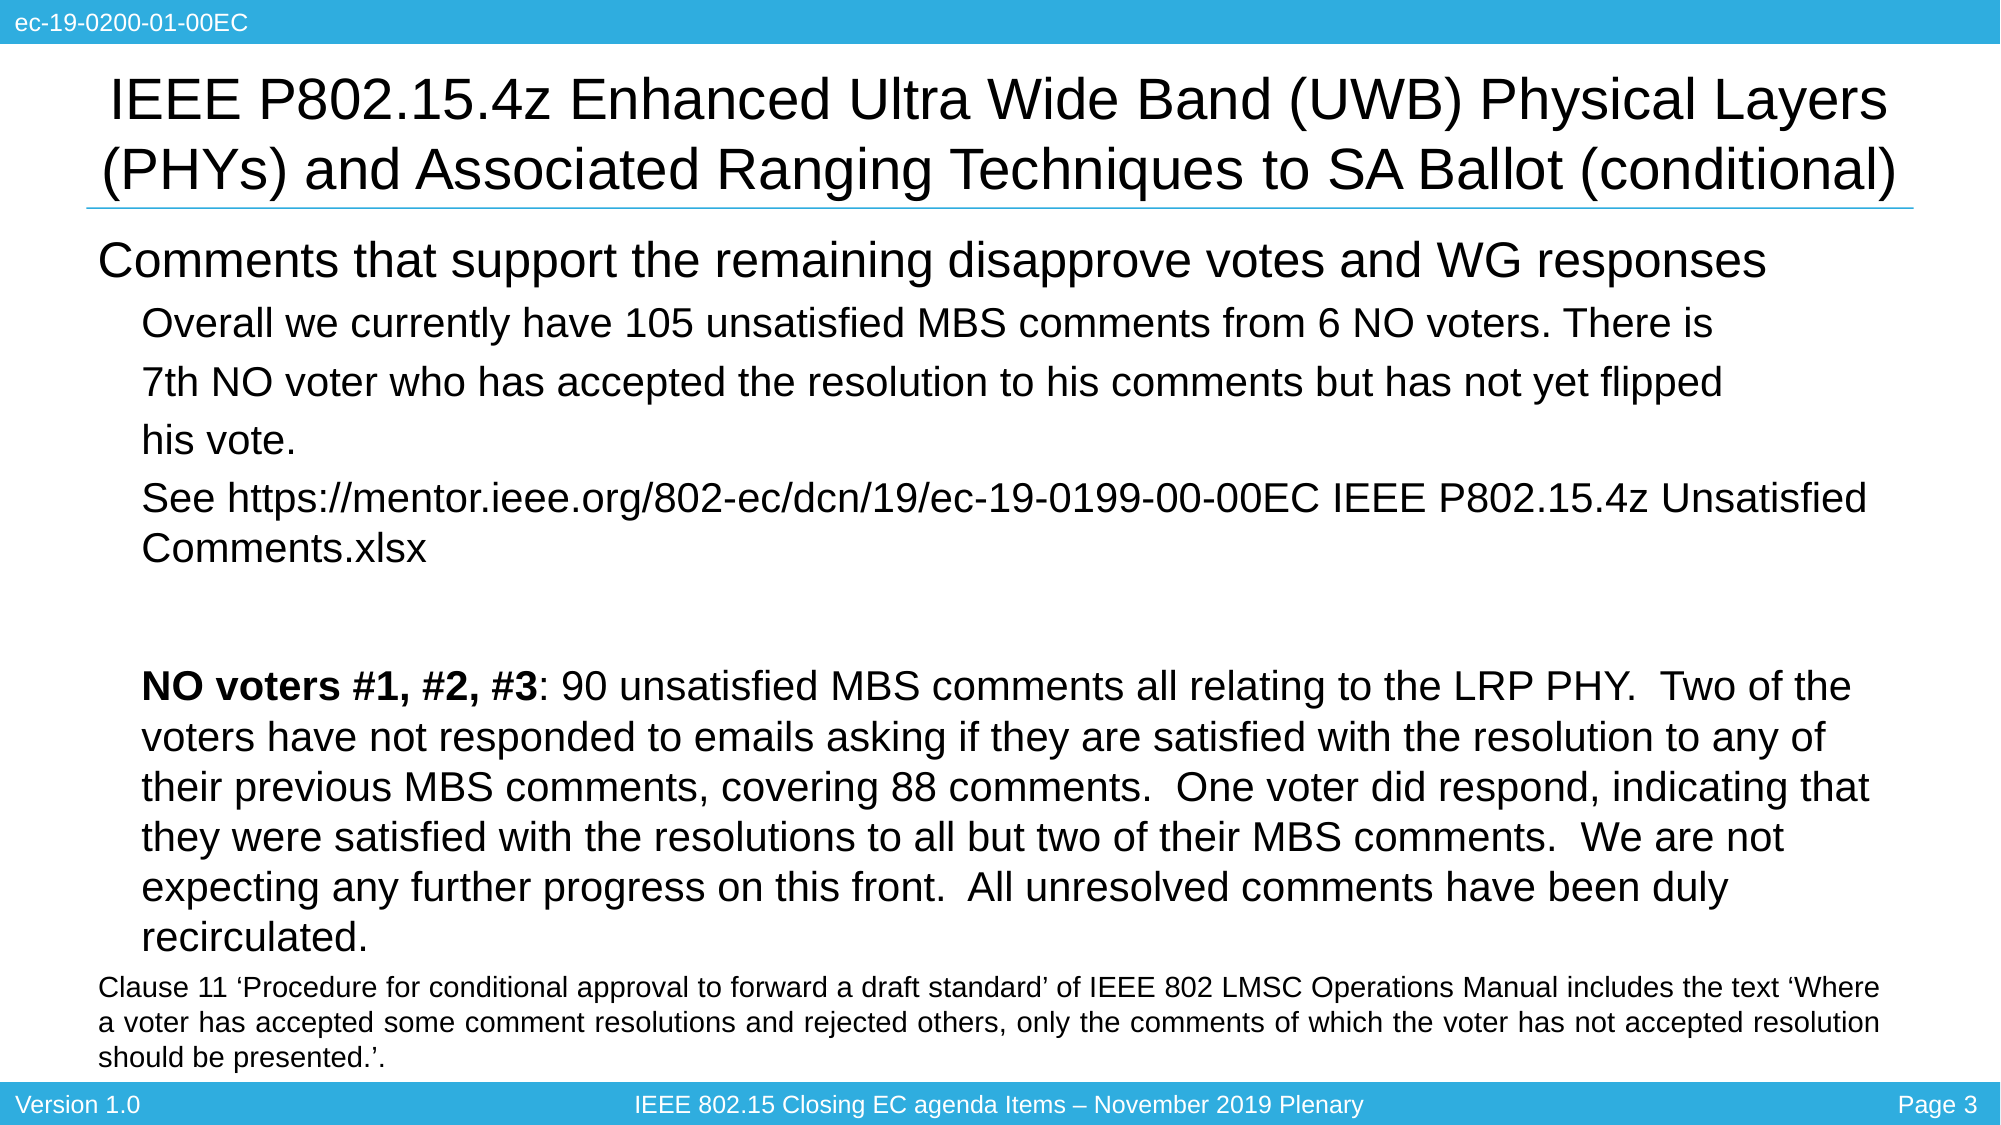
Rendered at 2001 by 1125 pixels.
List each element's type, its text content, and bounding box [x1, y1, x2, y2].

text_box Clause 11 ‘Procedure for conditional approval to forward a draft standard’ of IEEE 802 LMSC Operations Manual includes the text ‘Where a voter has accepted some comment resolutions and rejected others, only the comments of which the voter has not accepted resolution should be presented.’. [0, 961, 1898, 1081]
title IEEE P802.15.4z Enhanced Ultra Wide Band (UWB) Physical Layers (PHYs) and Associated Ranging Techniques to SA Ballot (conditional) [70, 66, 1930, 197]
list Comments that support the remaining disapprove votes and WG responses Overall we currently have 105 unsatisfied MBS comments from 6 NO voters. There is 7th NO voter who has accepted the resolution to his comments but has not yet flipped his vote. See https://mentor.ieee.org/802-ec/dcn/19/ec-19-0199-00-00EC IEEE P802.15.4z Unsatisfied Comments.xlsx NO voters #1, #2, #3: 90 unsatisfied MBS comments all relating to the LRP PHY. Two of the voters have not responded to emails asking if they are satisfied with the resolution to any of their previous MBS comments, covering 88 comments. One voter did respond, indicating that they were satisfied with the resolutions to all but two of their MBS comments. We are not expecting any further progress on this front. All unresolved comments have been duly recirculated. [39, 220, 1930, 1059]
